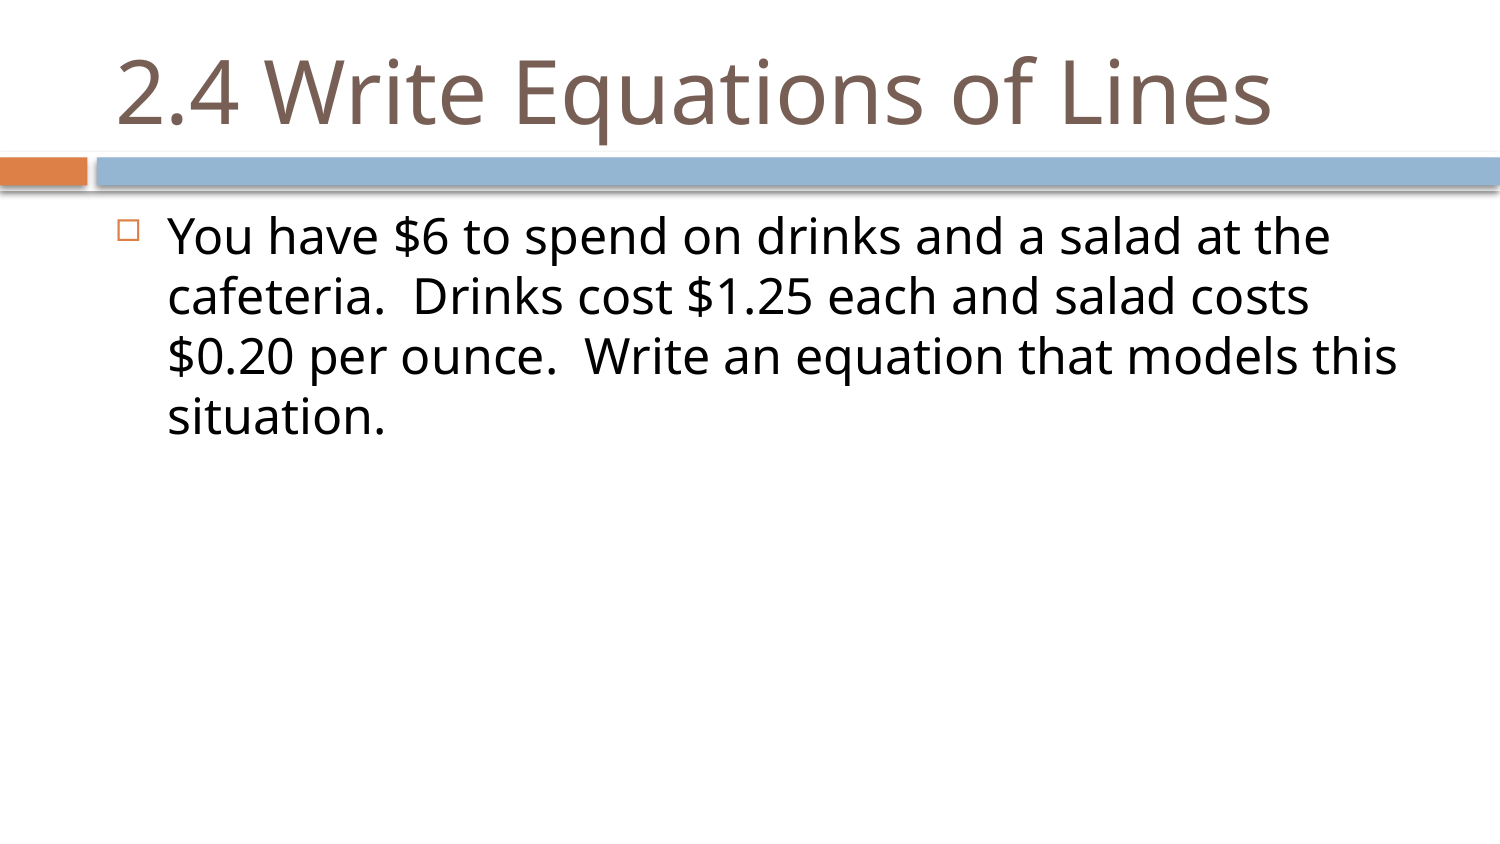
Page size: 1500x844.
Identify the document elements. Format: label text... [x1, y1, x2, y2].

title 2.4 Write Equations of Lines [100, 28, 1438, 150]
list You have $6 to spend on drinks and a salad at the cafeteria. Drinks cost $1.25 each and salad costs $0.20 per ounce. Write an equation that models this situation. [100, 196, 1438, 750]
